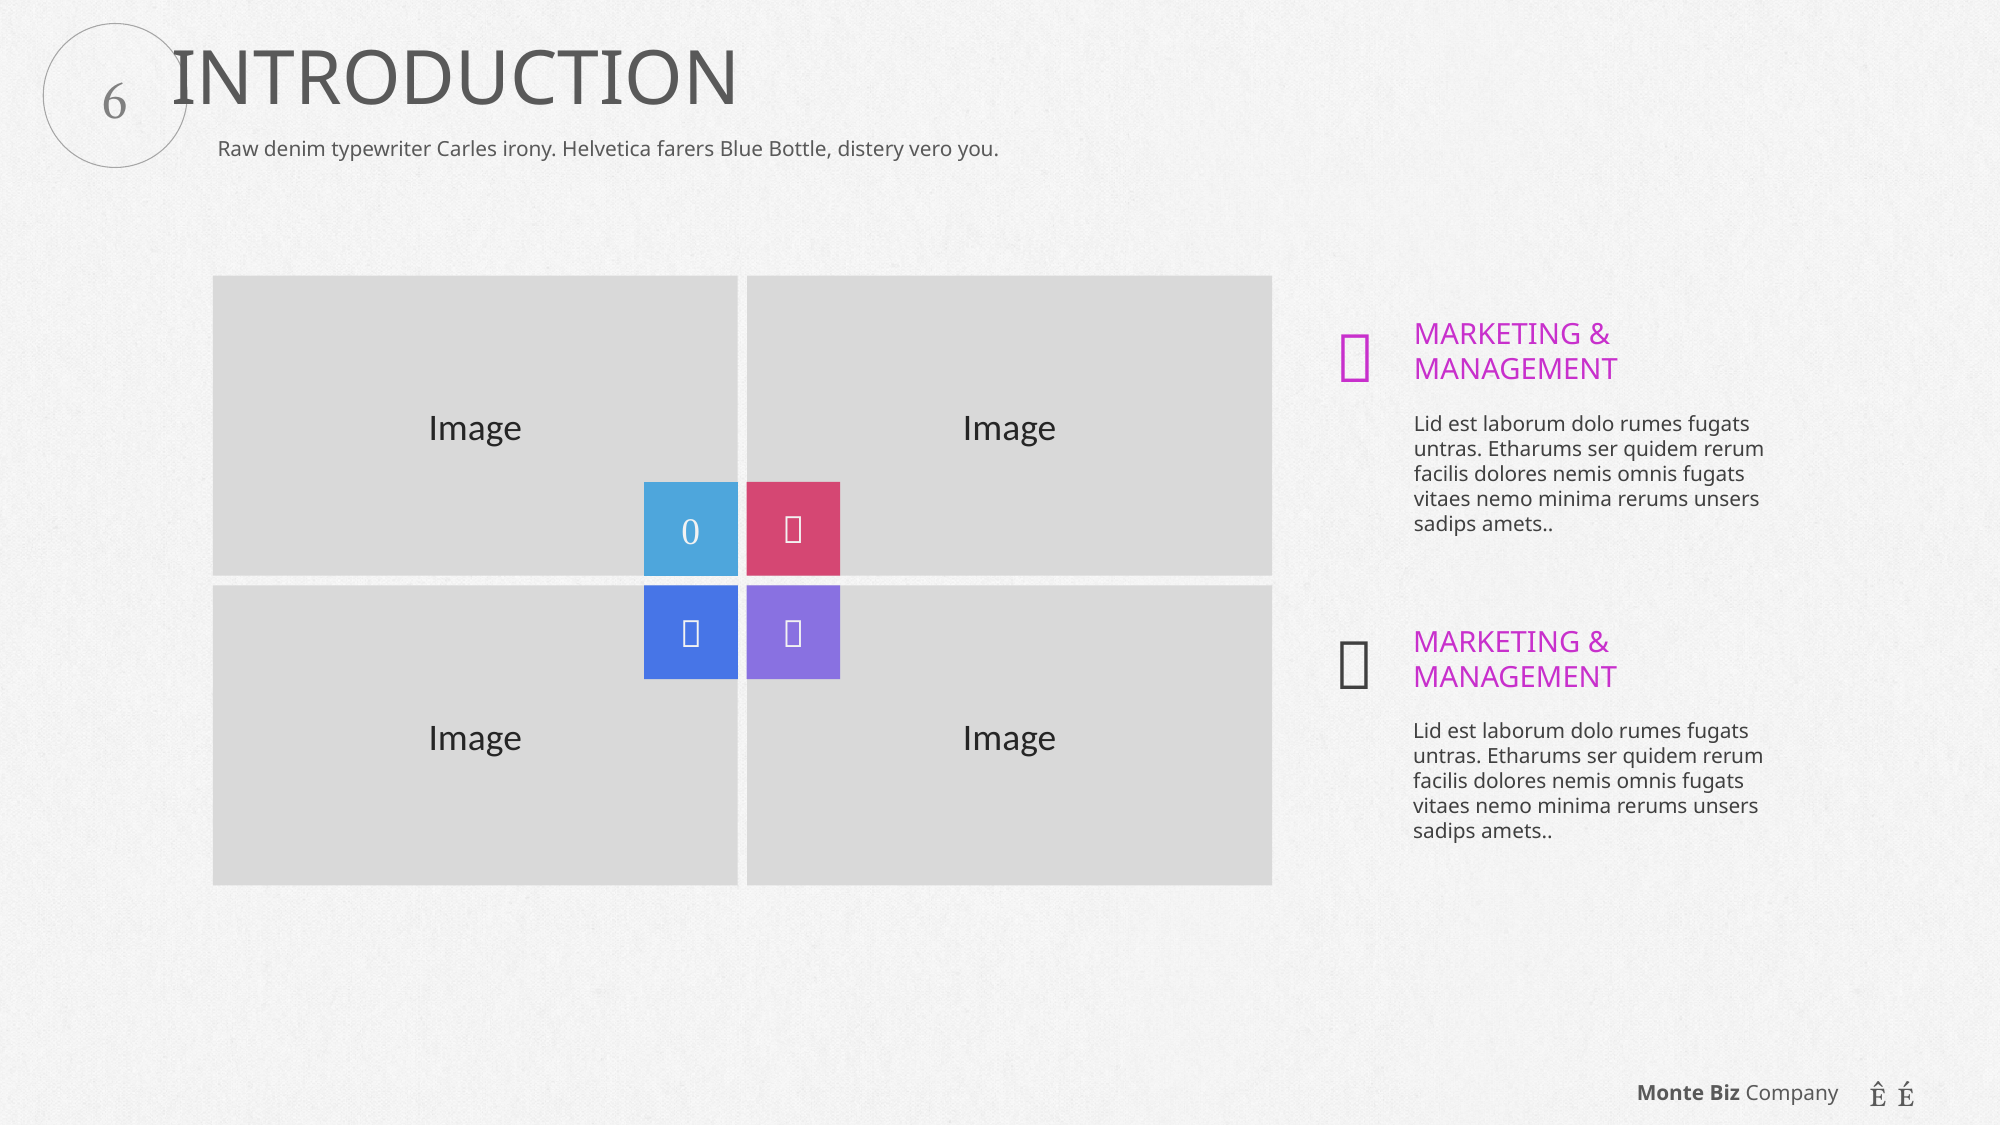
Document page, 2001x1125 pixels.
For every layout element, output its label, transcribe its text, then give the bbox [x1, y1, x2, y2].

text_box Image [212, 584, 739, 886]
text_box INTRODUCTION [156, 22, 756, 127]
text_box  [643, 584, 739, 680]
text_box Image [746, 584, 1273, 886]
text_box  [745, 584, 841, 680]
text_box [1311, 307, 1800, 546]
text_box Image [746, 275, 1273, 577]
text_box  [643, 481, 739, 577]
text_box Raw denim typewriter Carles irony. Helvetica farers Blue Bottle, distery vero you. [202, 128, 1014, 169]
text_box Image [212, 275, 739, 577]
text_box   [1854, 1061, 1979, 1122]
text_box  [42, 22, 182, 169]
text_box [1310, 615, 1800, 853]
text_box  [745, 481, 841, 577]
text_box  OUR COMPANY [0, 0, 2000, 1125]
text_box Monte Biz Company [1622, 1071, 1854, 1112]
